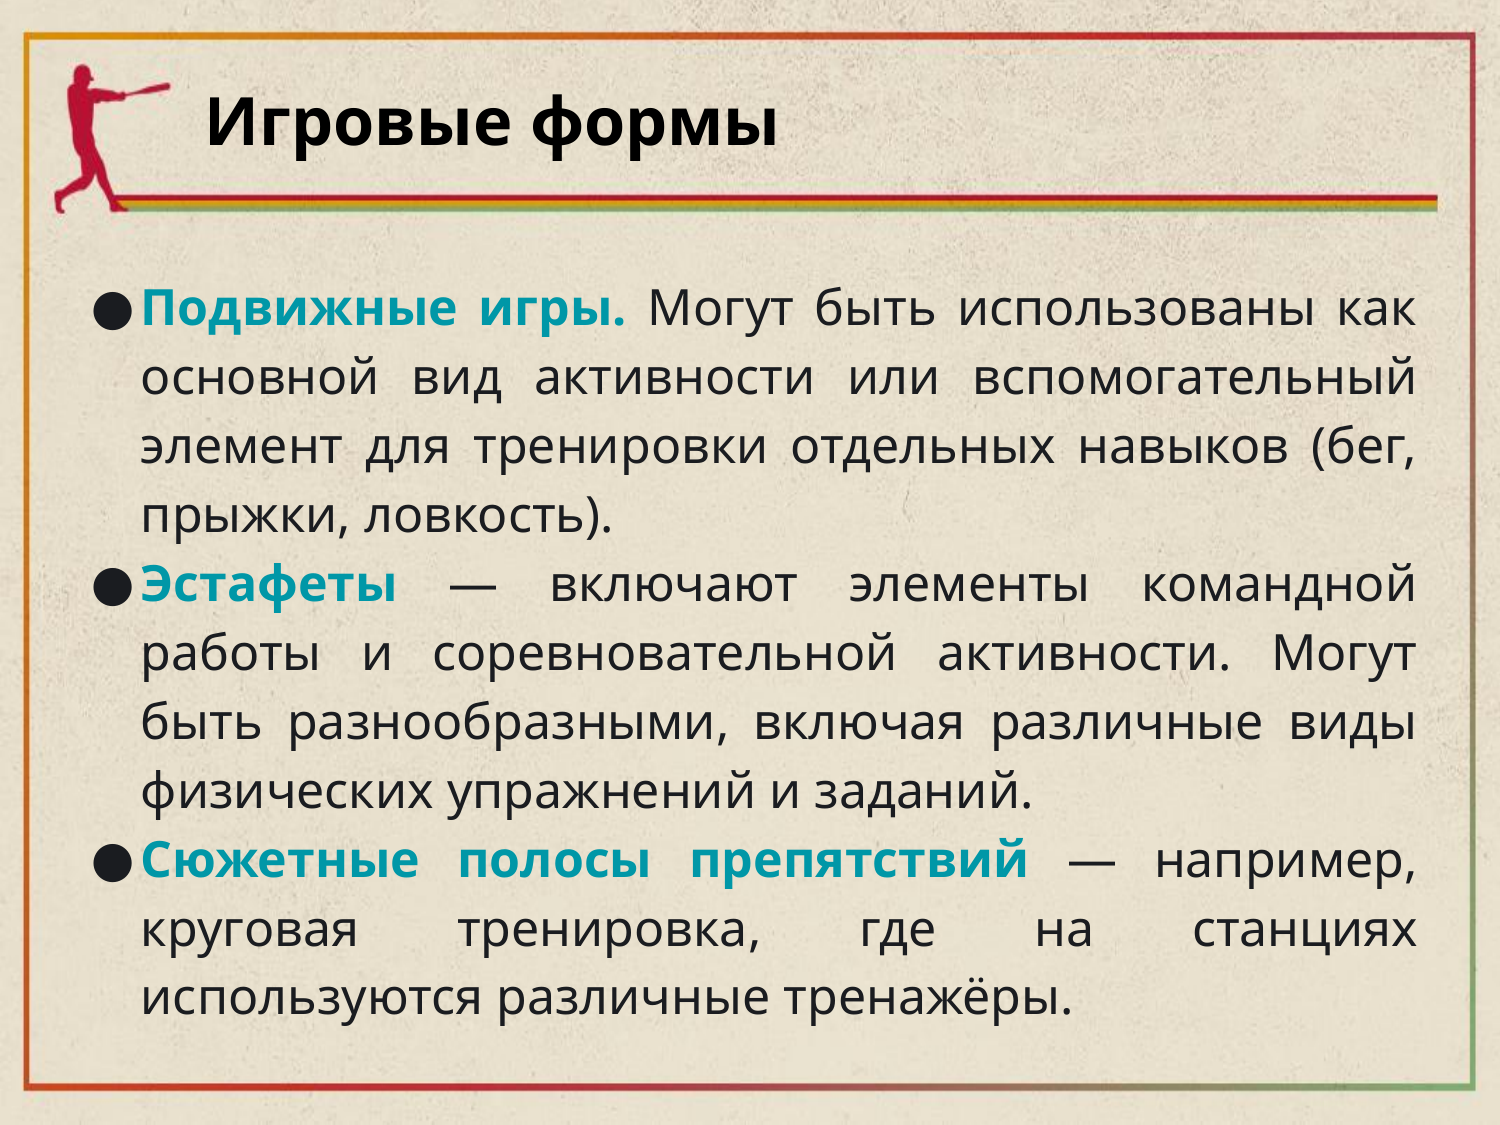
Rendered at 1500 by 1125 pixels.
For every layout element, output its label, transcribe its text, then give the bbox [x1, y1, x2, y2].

picture [0, 0, 1500, 1125]
title Игровые формы [189, 17, 1434, 221]
list Подвижные игры. Могут быть использованы как основной вид активности или вспомогательный элемент для тренировки отдельных навыков (бег, прыжки, ловкость). Эстафеты — включают элементы командной работы и соревновательной активности. Могут быть разнообразными, включая различные виды физических упражнений и заданий. Сюжетные полосы препятствий — например, круговая тренировка, где на станциях используются различные тренажёры. [50, 251, 1434, 1072]
